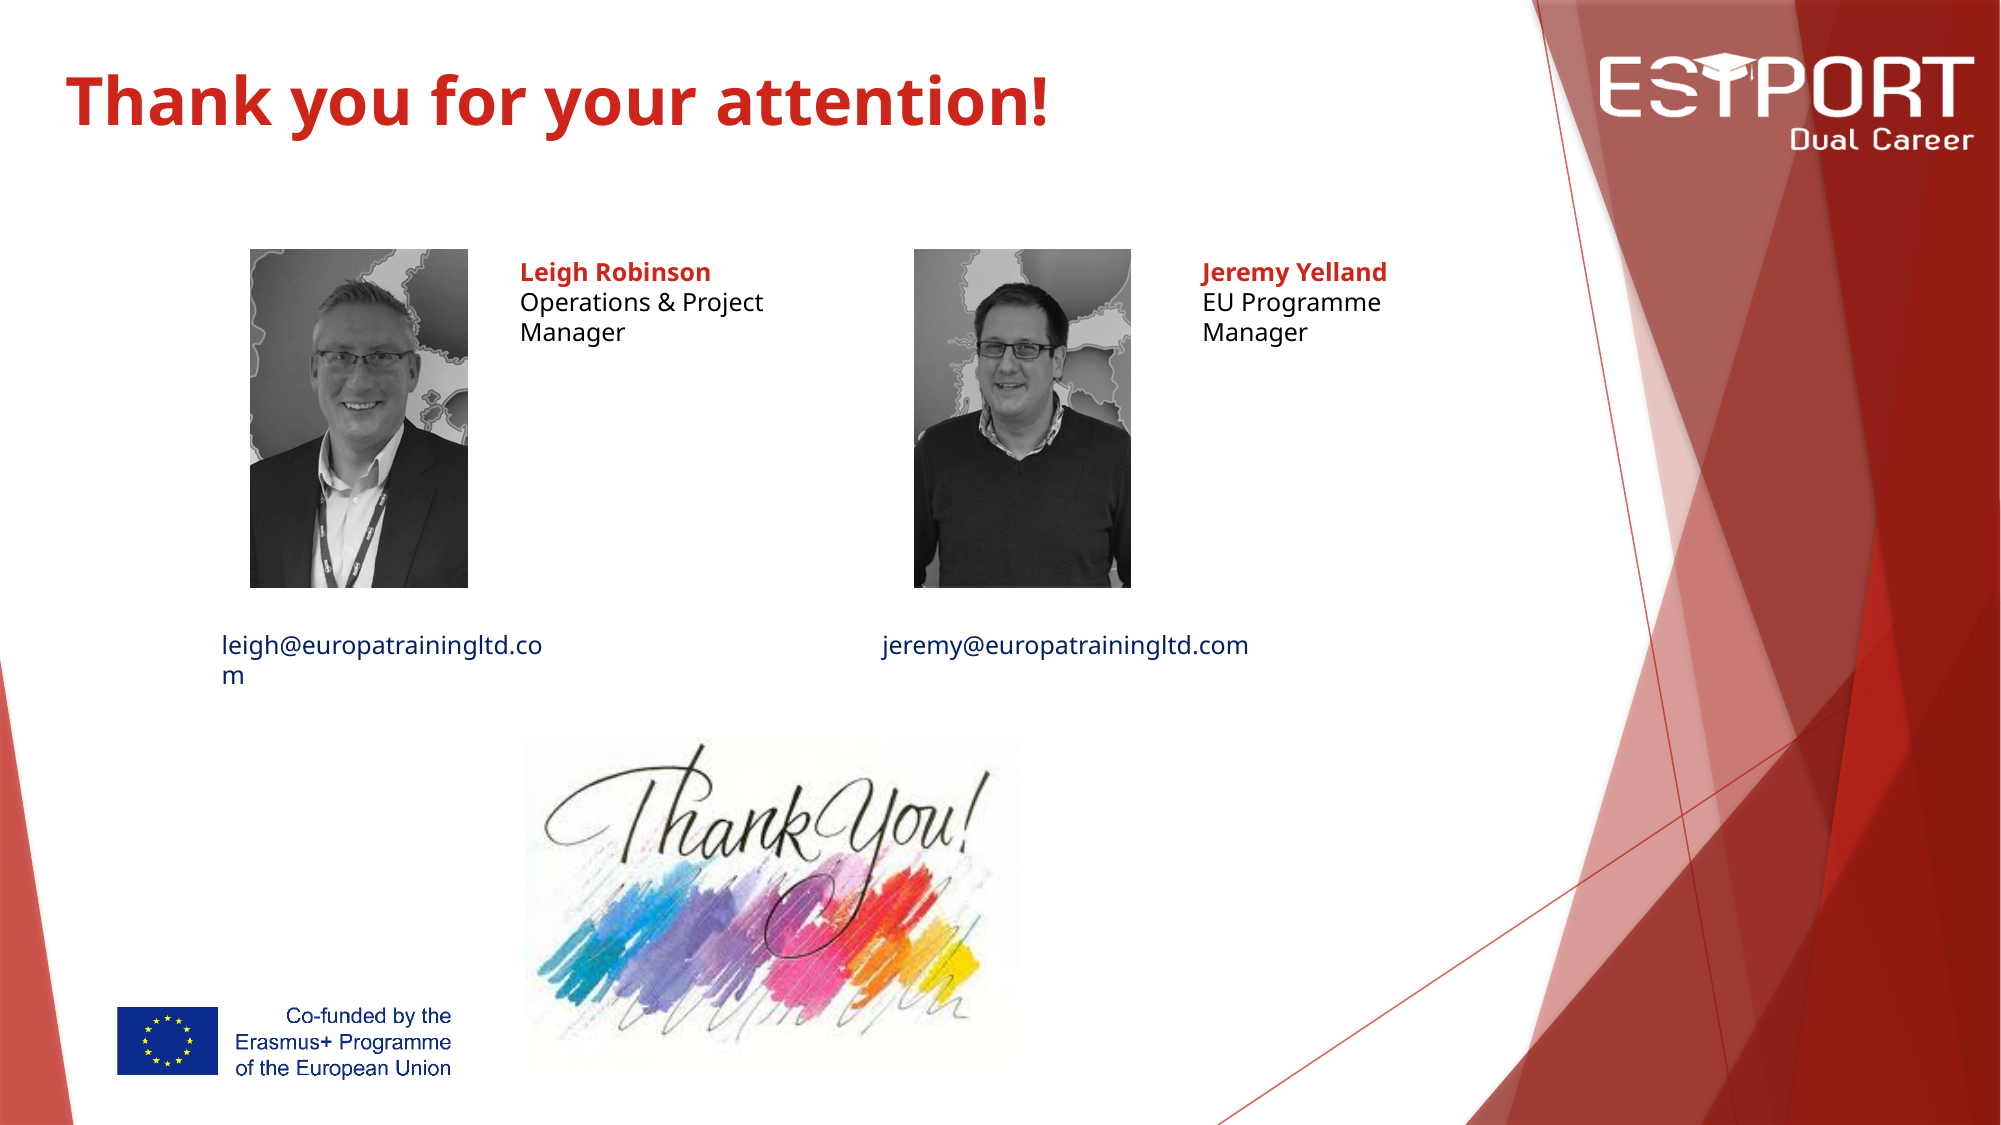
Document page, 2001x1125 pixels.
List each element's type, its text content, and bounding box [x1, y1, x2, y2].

picture [250, 249, 468, 588]
text_box Leigh Robinson Operations & Project Manager [505, 248, 856, 354]
picture [95, 987, 468, 1095]
picture [913, 249, 1132, 589]
text_box Jeremy Yelland EU Programme Manager [1187, 248, 1445, 354]
text_box Thank you for your attention! [50, 51, 1494, 1017]
picture [1600, 44, 1987, 156]
text_box leigh@europatrainingltd.com [206, 622, 564, 698]
text_box jeremy@europatrainingltd.com [867, 622, 1283, 668]
picture [525, 737, 1019, 1070]
